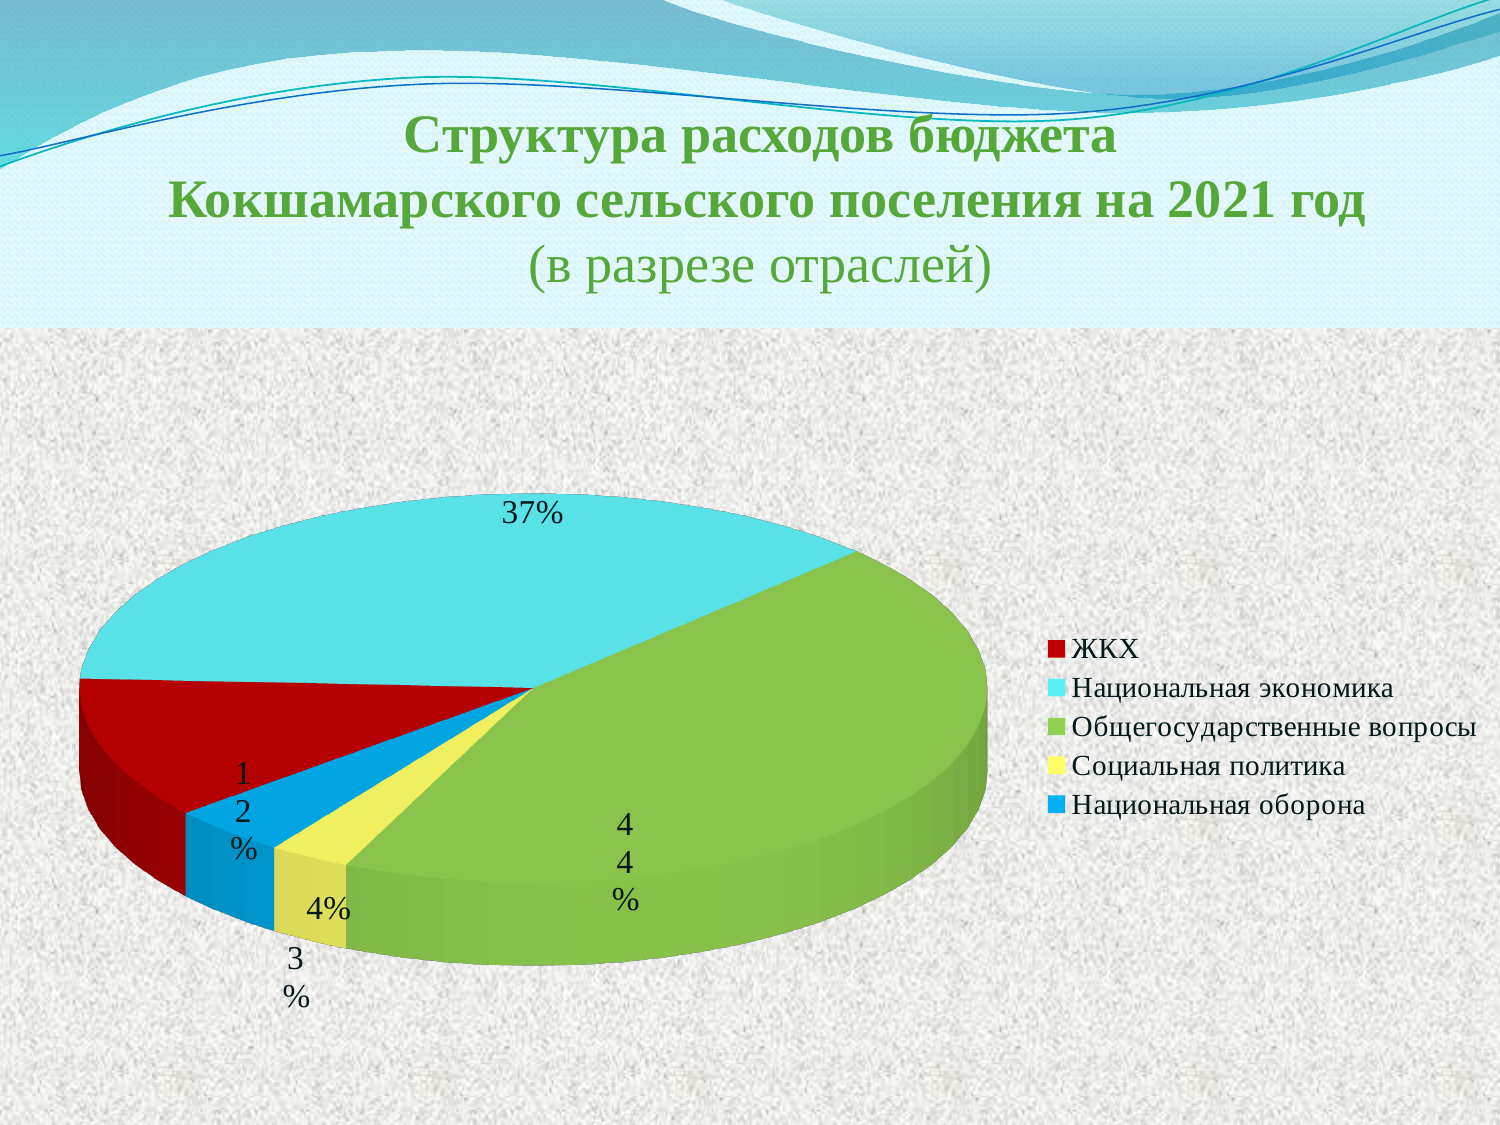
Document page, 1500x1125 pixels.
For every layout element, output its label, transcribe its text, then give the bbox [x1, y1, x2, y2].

title Структура расходов бюджета Кокшамарского сельского поселения на 2021 год (в разрезе отраслей) [74, 39, 1451, 294]
chart [0, 327, 1500, 1125]
